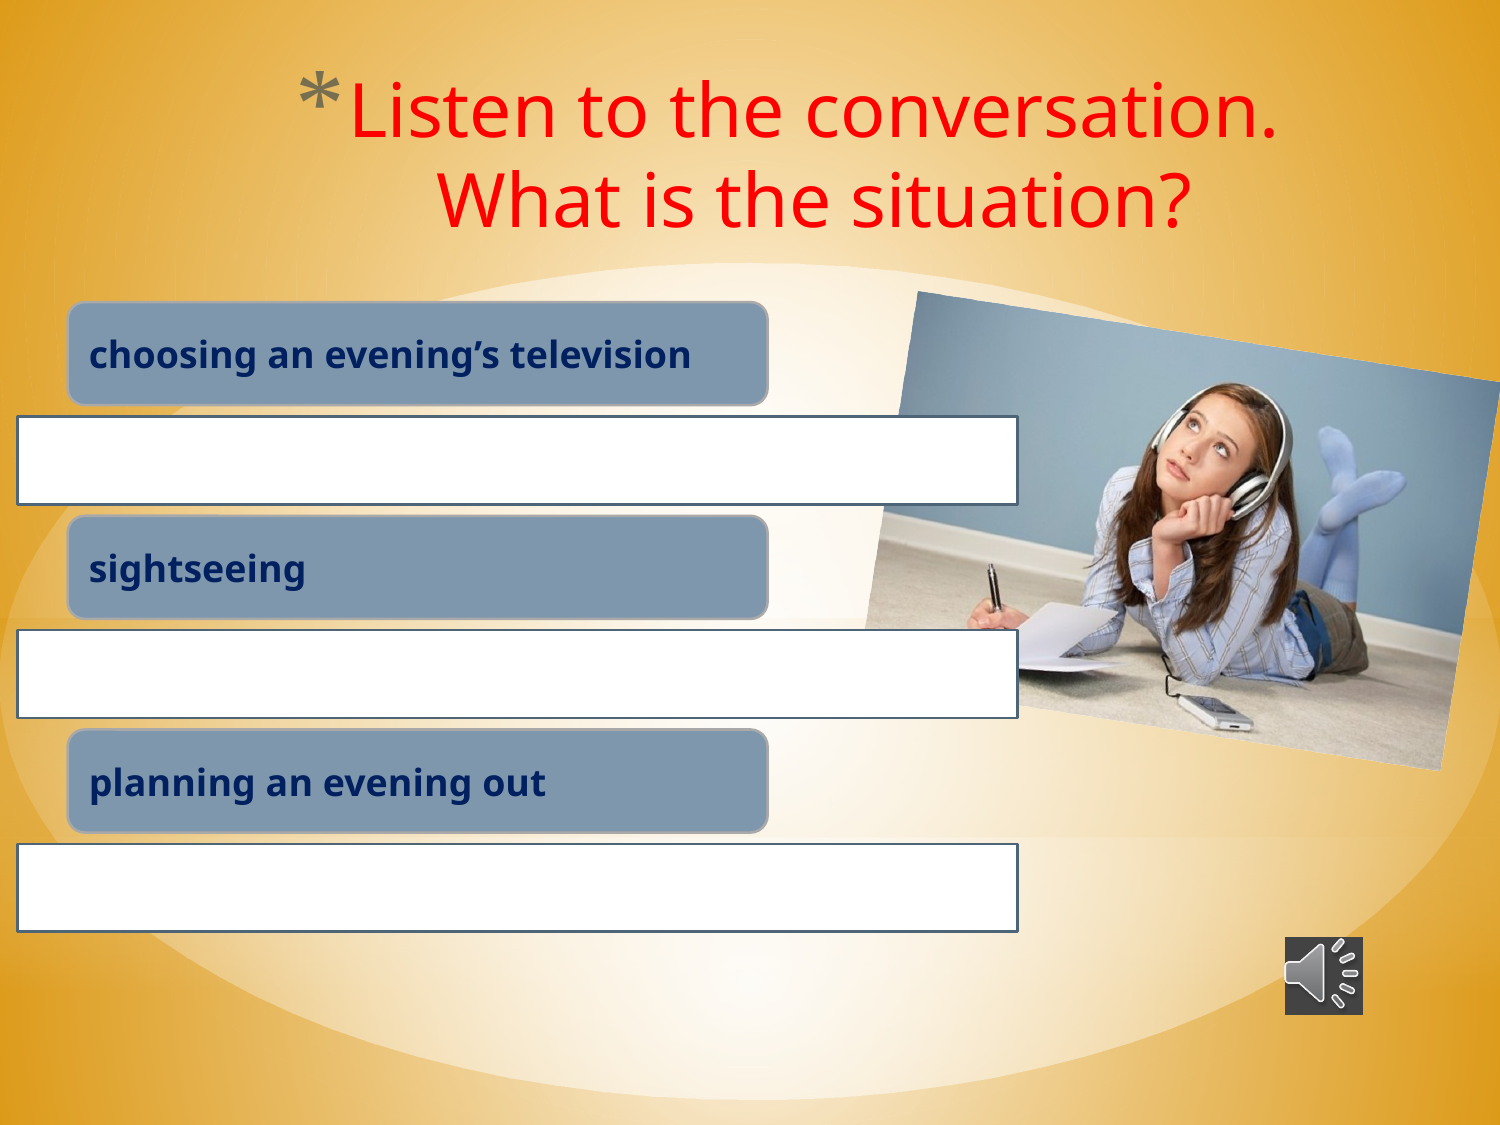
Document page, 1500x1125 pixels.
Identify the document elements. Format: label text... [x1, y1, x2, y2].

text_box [17, 290, 1018, 933]
picture [1283, 935, 1364, 1017]
title Listen to the conversation. What is the situation? [253, 54, 1323, 243]
picture [1018, 307, 1500, 771]
